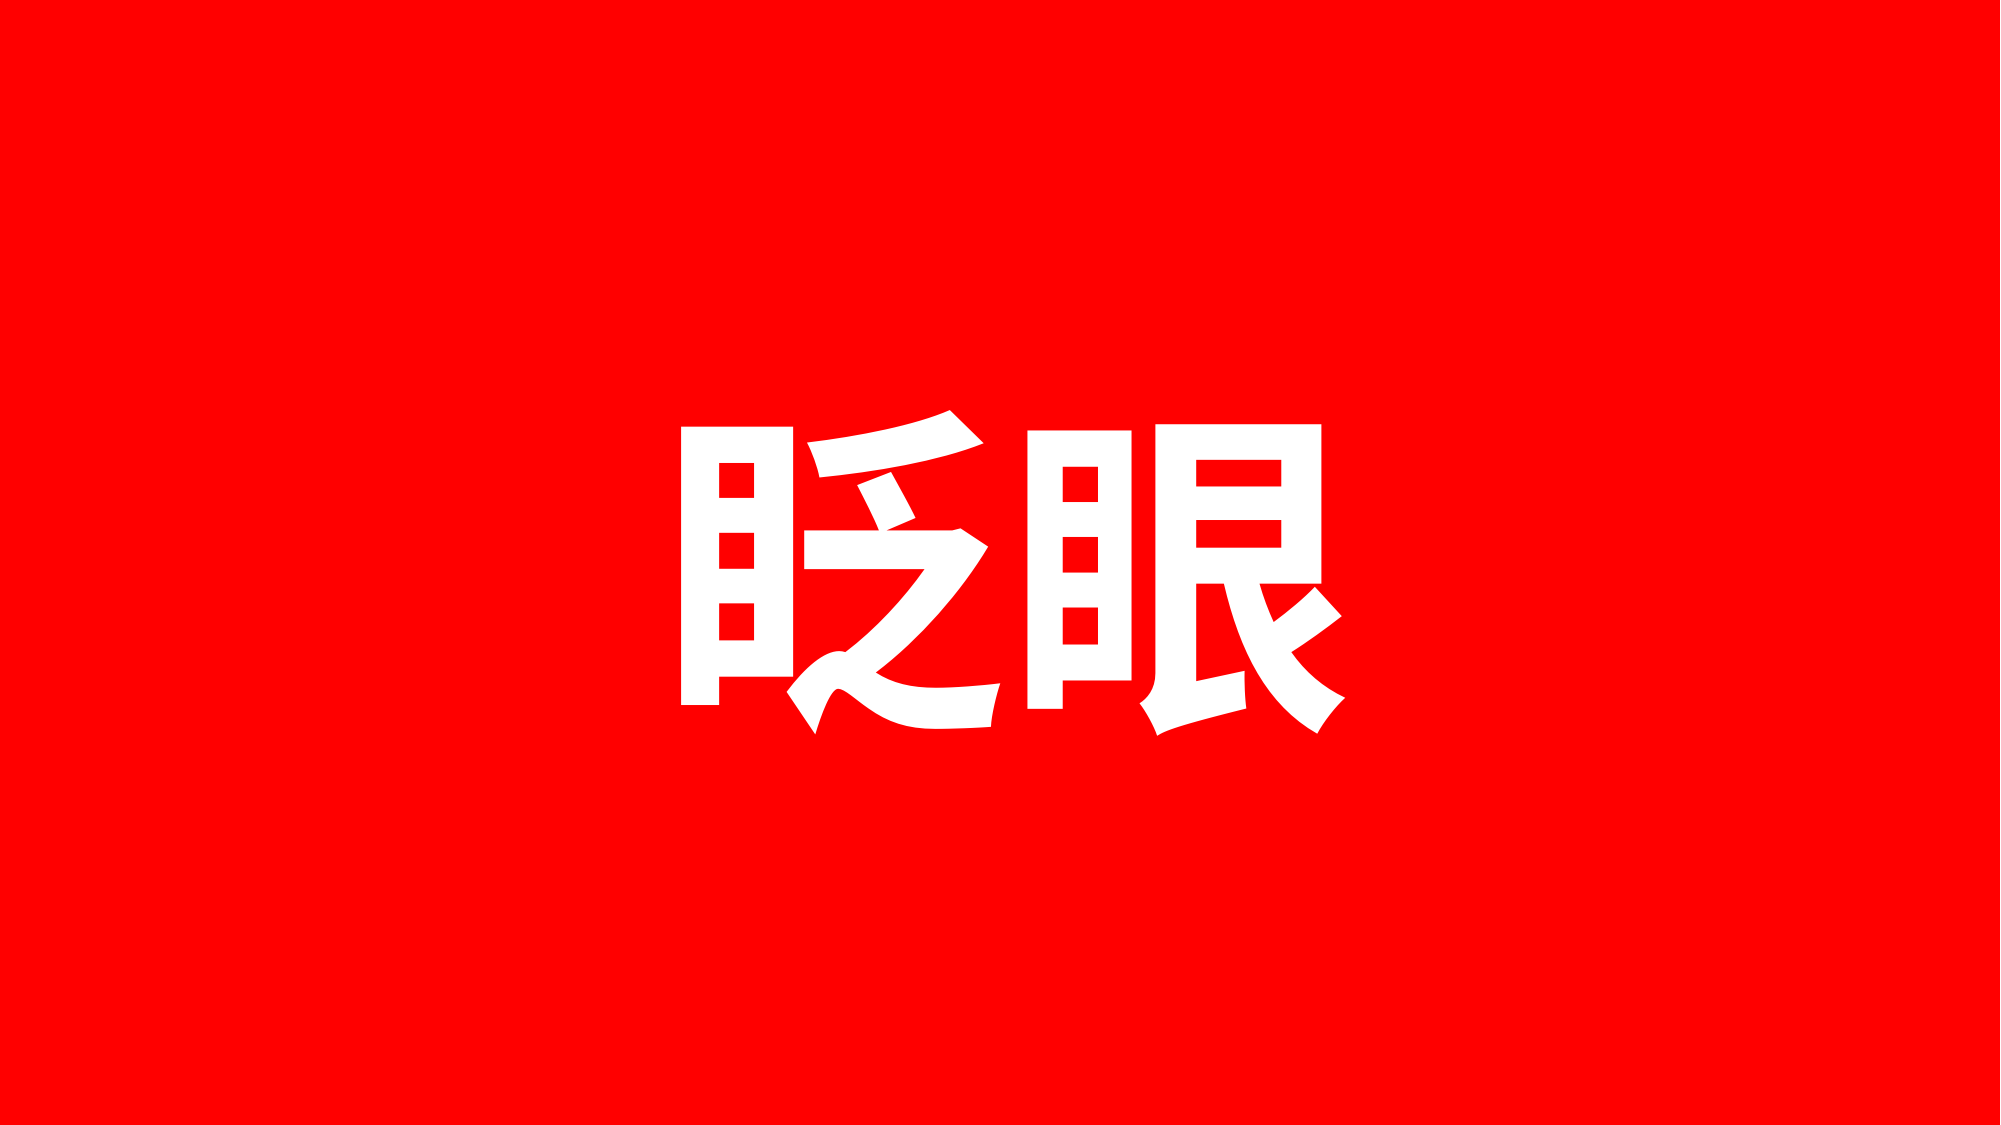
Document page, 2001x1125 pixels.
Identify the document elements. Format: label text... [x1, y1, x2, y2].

text_box 眨眼 [645, 351, 2000, 782]
